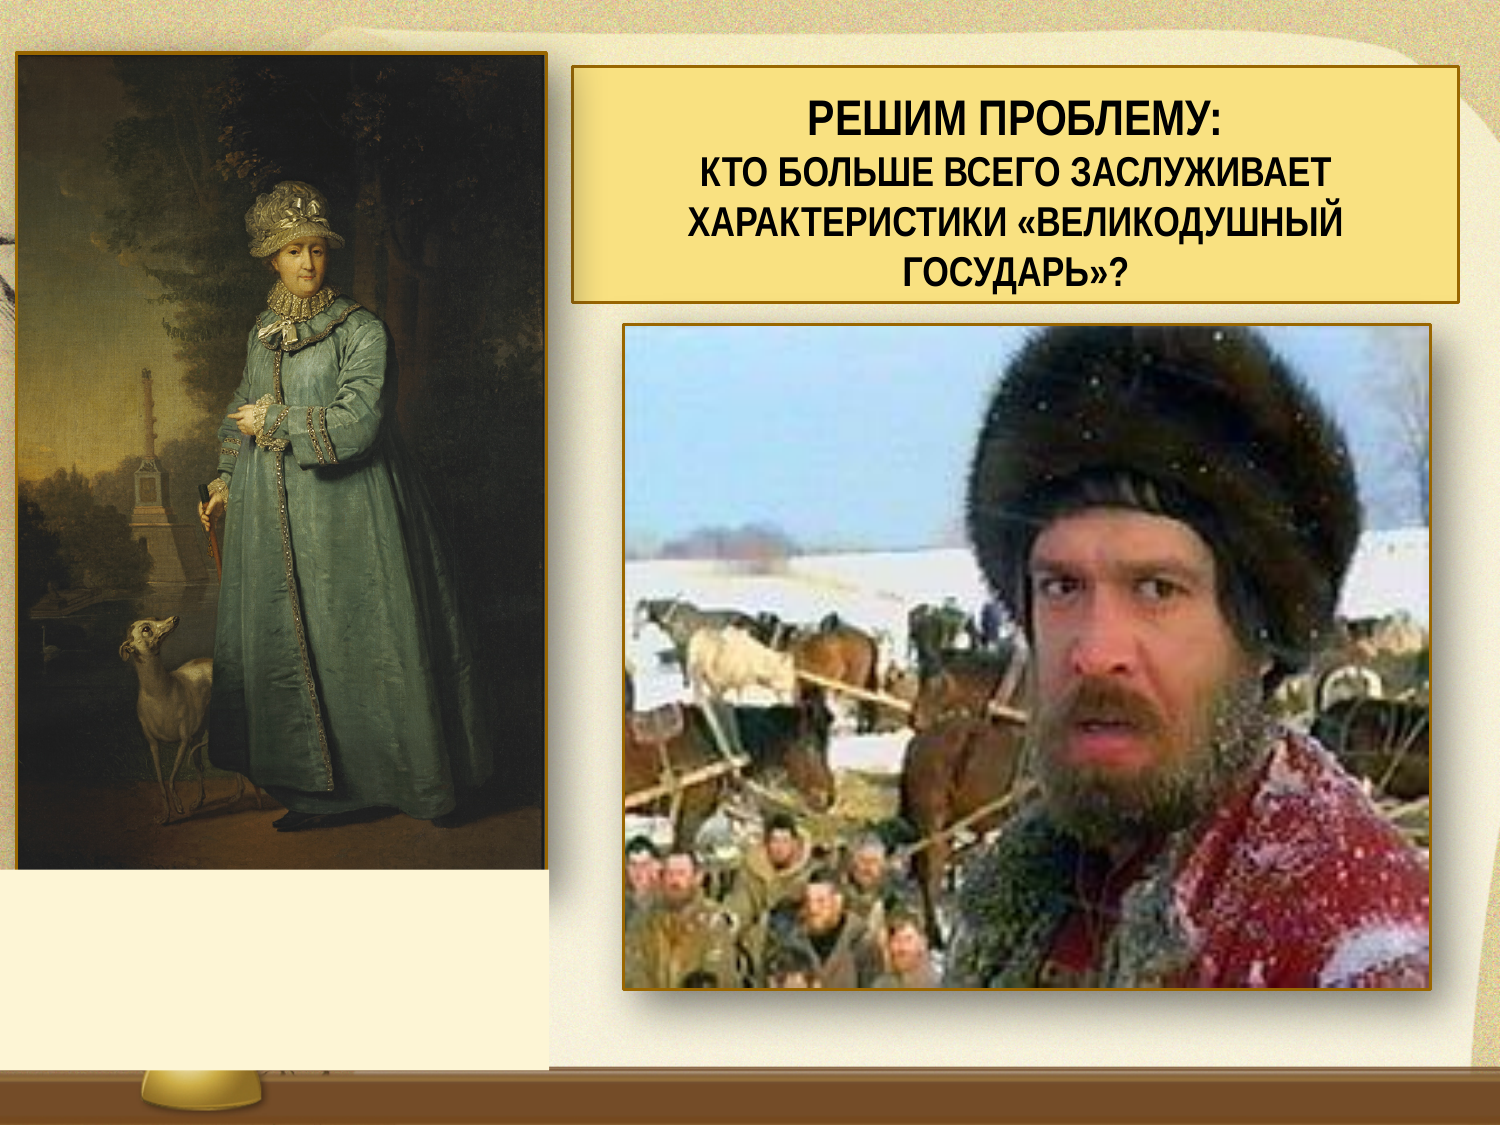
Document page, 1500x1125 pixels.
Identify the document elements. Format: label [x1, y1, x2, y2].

picture [624, 325, 1430, 989]
list [0, 0, 1500, 1125]
picture [17, 53, 546, 882]
